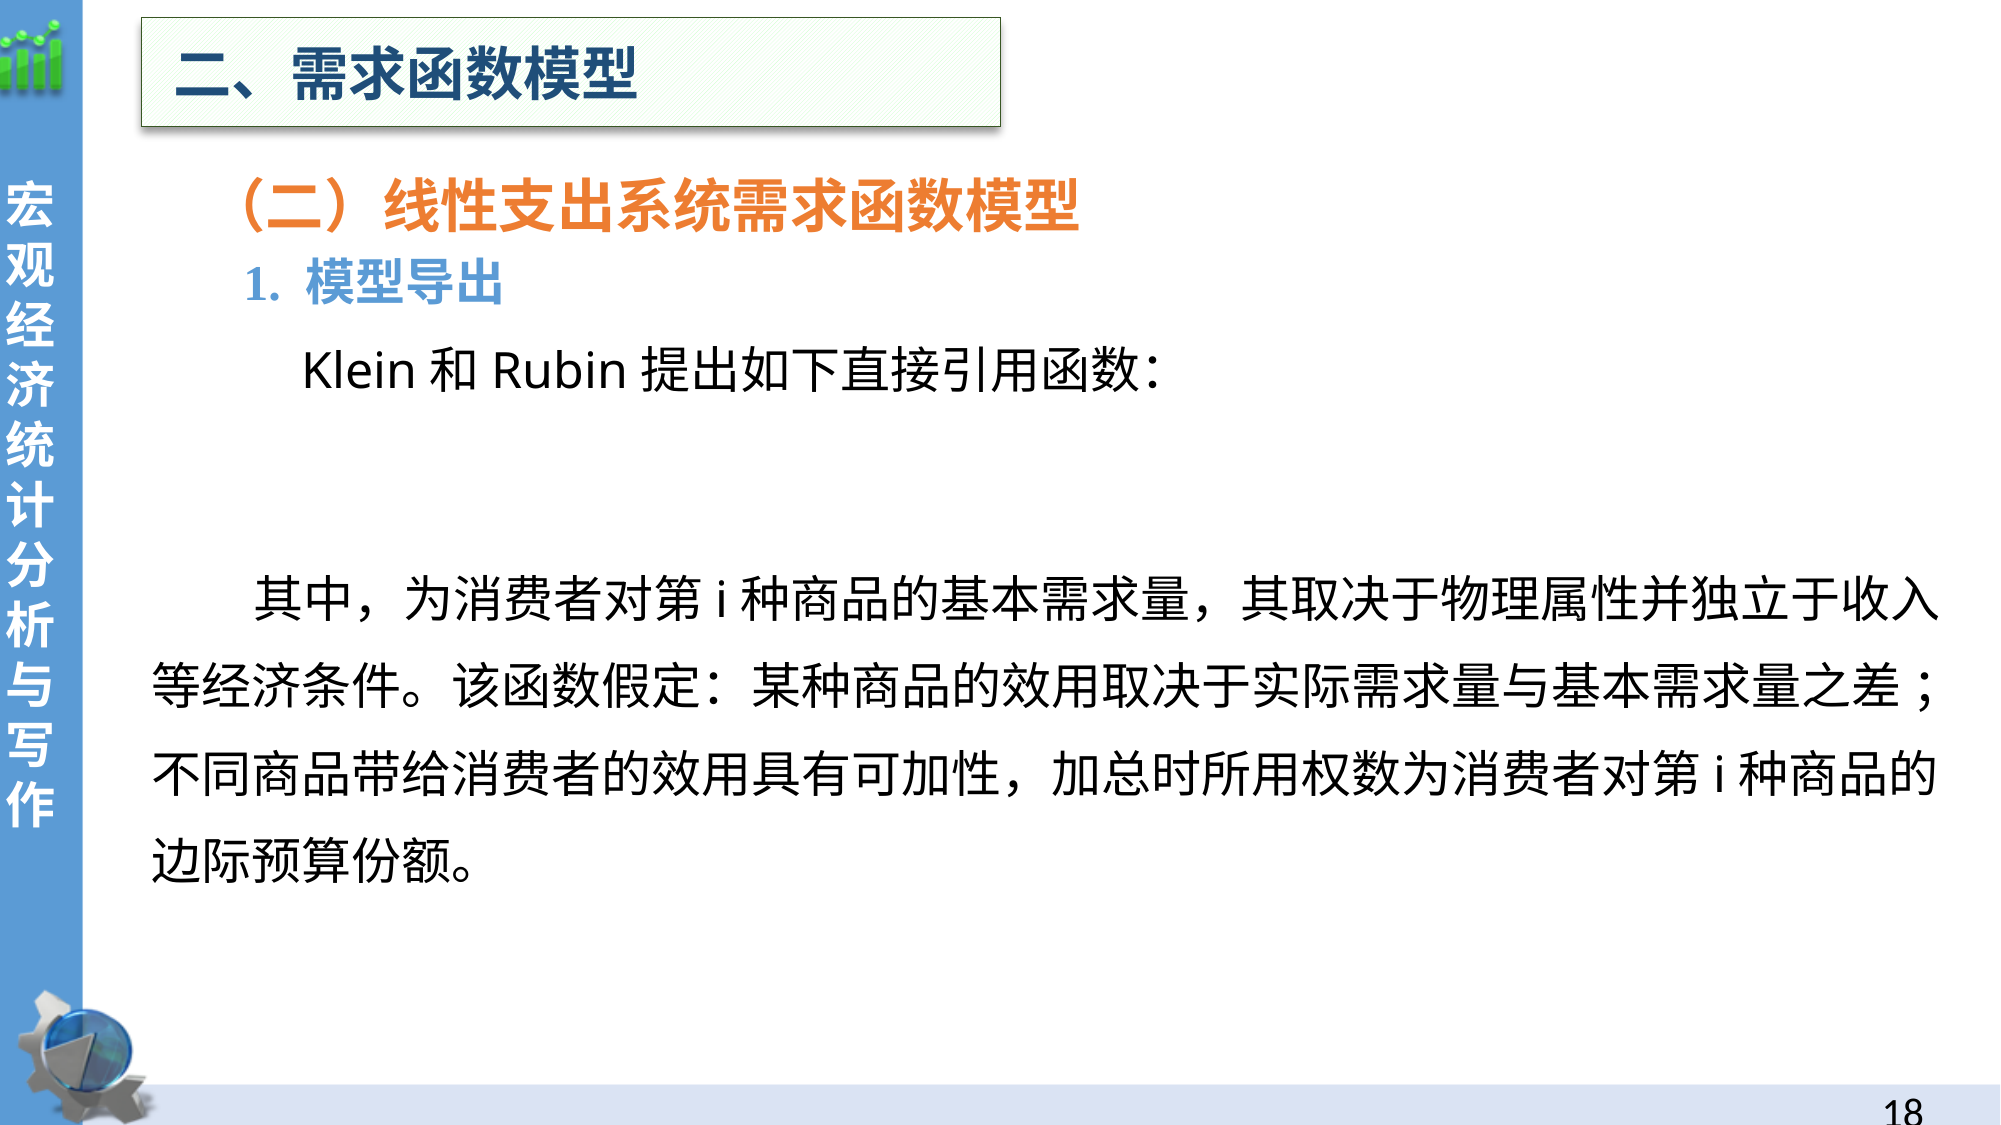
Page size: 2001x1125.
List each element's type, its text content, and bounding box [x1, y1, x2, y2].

picture [0, 0, 2001, 1125]
text_box （二）线性支出系统需求函数模型 [84, 126, 1432, 247]
text_box 二、需求函数模型 [141, 17, 1000, 126]
slide_number 17 [1786, 1085, 1940, 1125]
